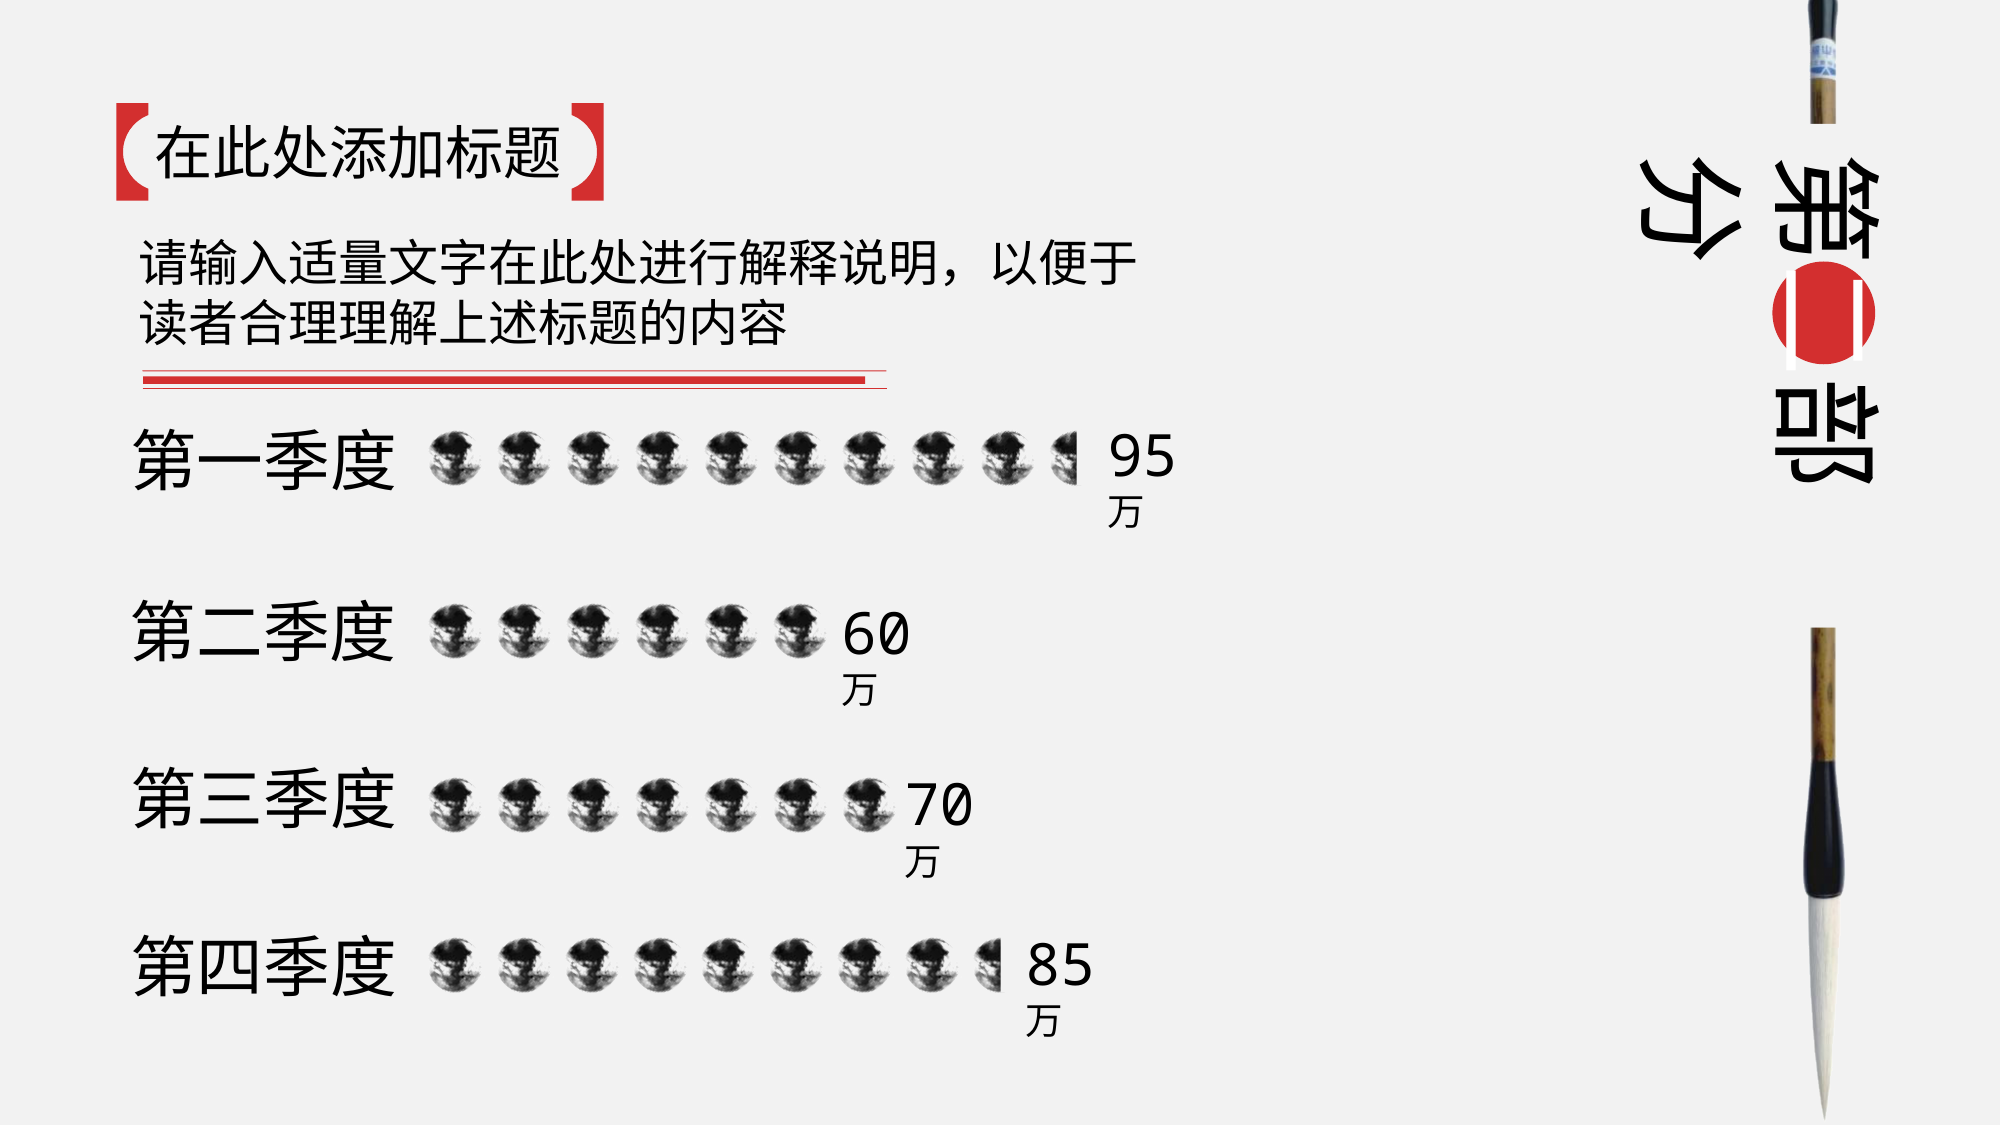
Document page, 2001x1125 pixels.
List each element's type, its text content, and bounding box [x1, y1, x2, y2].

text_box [114, 410, 1241, 1014]
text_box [1738, 0, 1905, 1125]
text_box [142, 375, 866, 385]
text_box 请输入适量文字在此处进行解释说明，以便于读者合理理解上述标题的内容 [123, 224, 1185, 360]
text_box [116, 103, 612, 201]
